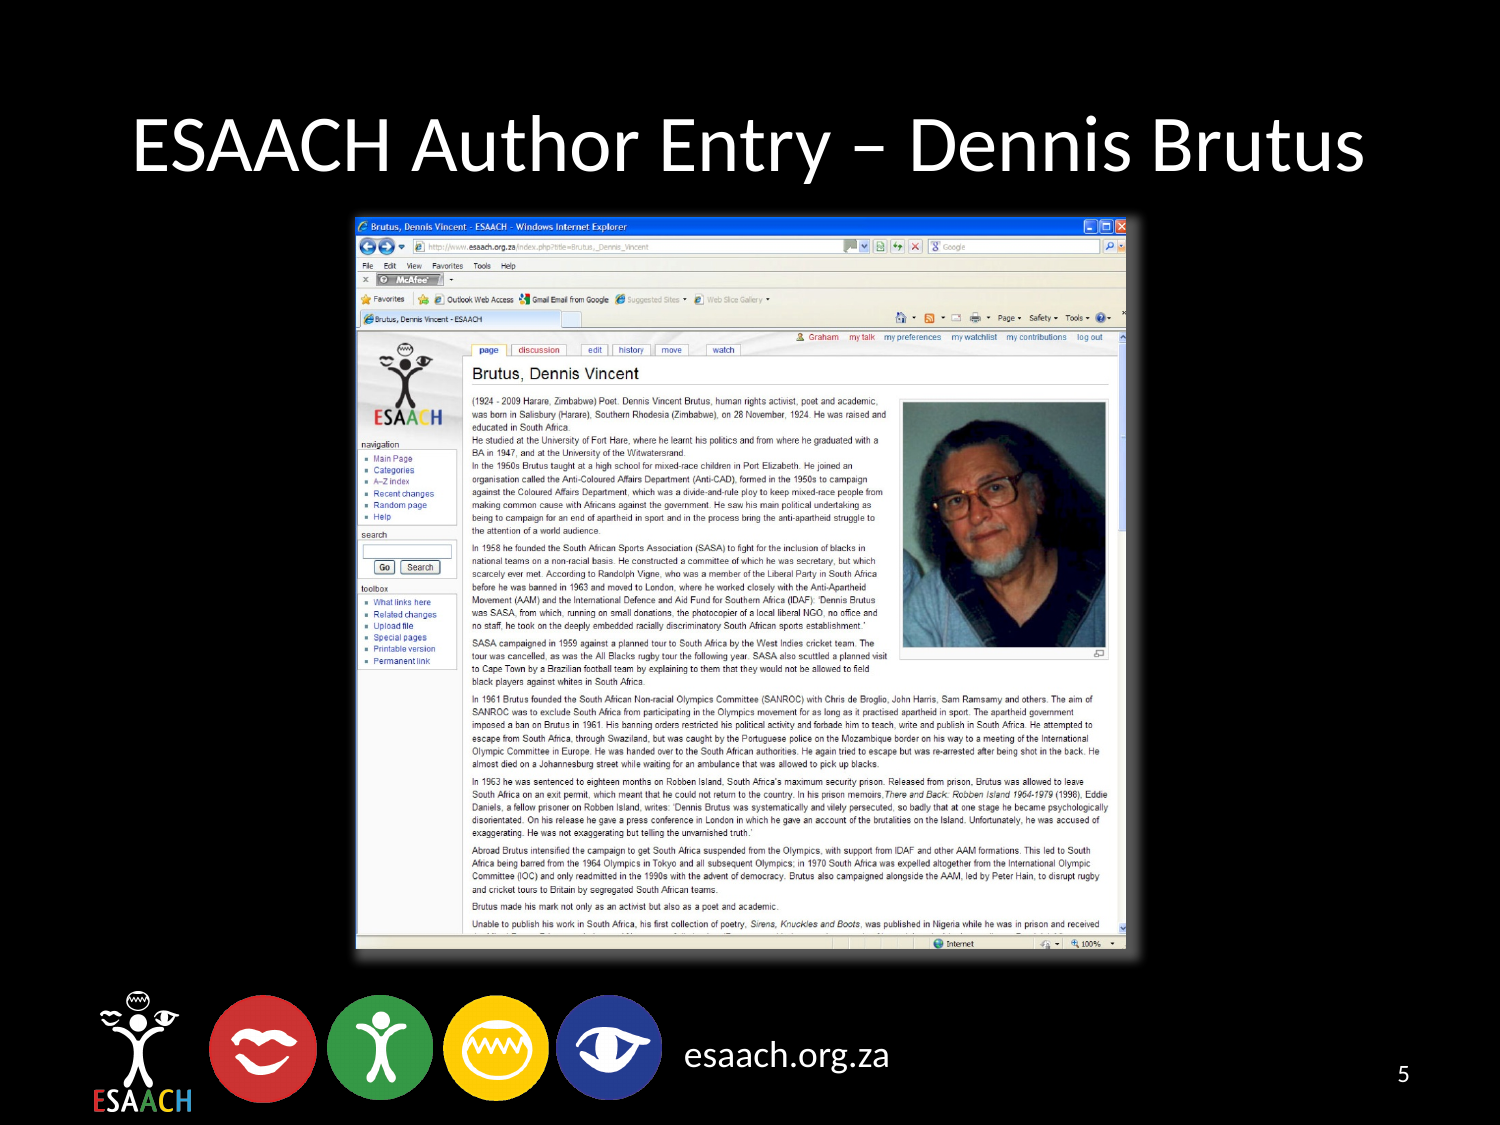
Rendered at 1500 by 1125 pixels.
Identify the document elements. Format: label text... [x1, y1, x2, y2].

slide_number 5 [1074, 1042, 1425, 1103]
picture [556, 995, 662, 1100]
title ESAACH Author Entry – Dennis Brutus [75, 45, 1425, 233]
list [355, 217, 1126, 949]
picture [327, 995, 433, 1100]
picture [94, 991, 191, 1112]
picture [443, 995, 549, 1101]
picture [209, 995, 317, 1103]
